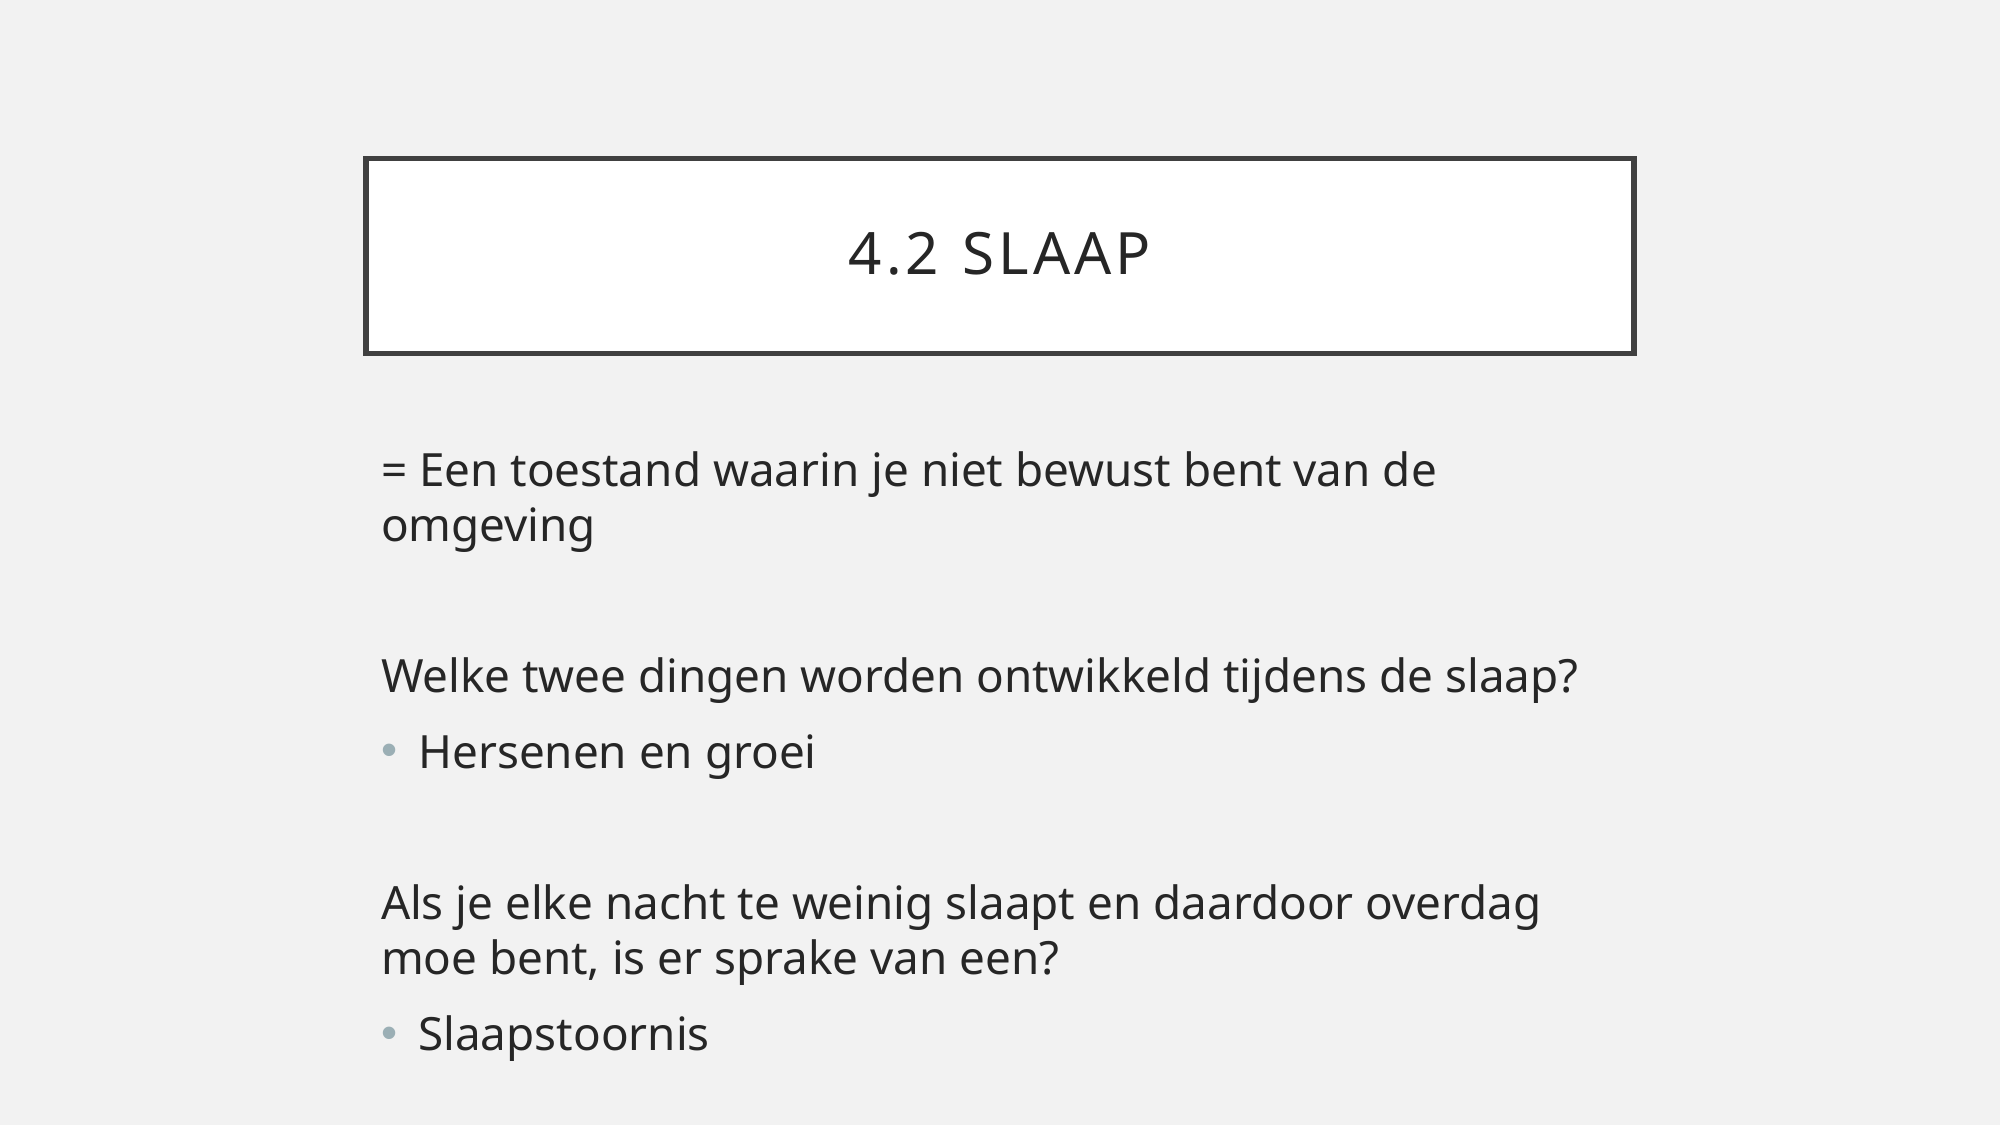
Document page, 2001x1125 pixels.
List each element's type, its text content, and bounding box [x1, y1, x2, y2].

title 4.2 slaap [363, 156, 1637, 356]
list = Een toestand waarin je niet bewust bent van de omgeving Welke twee dingen worden ontwikkeld tijdens de slaap? Hersenen en groei Als je elke nacht te weinig slaapt en daardoor overdag moe bent, is er sprake van een? Slaapstoornis [366, 432, 1634, 1087]
